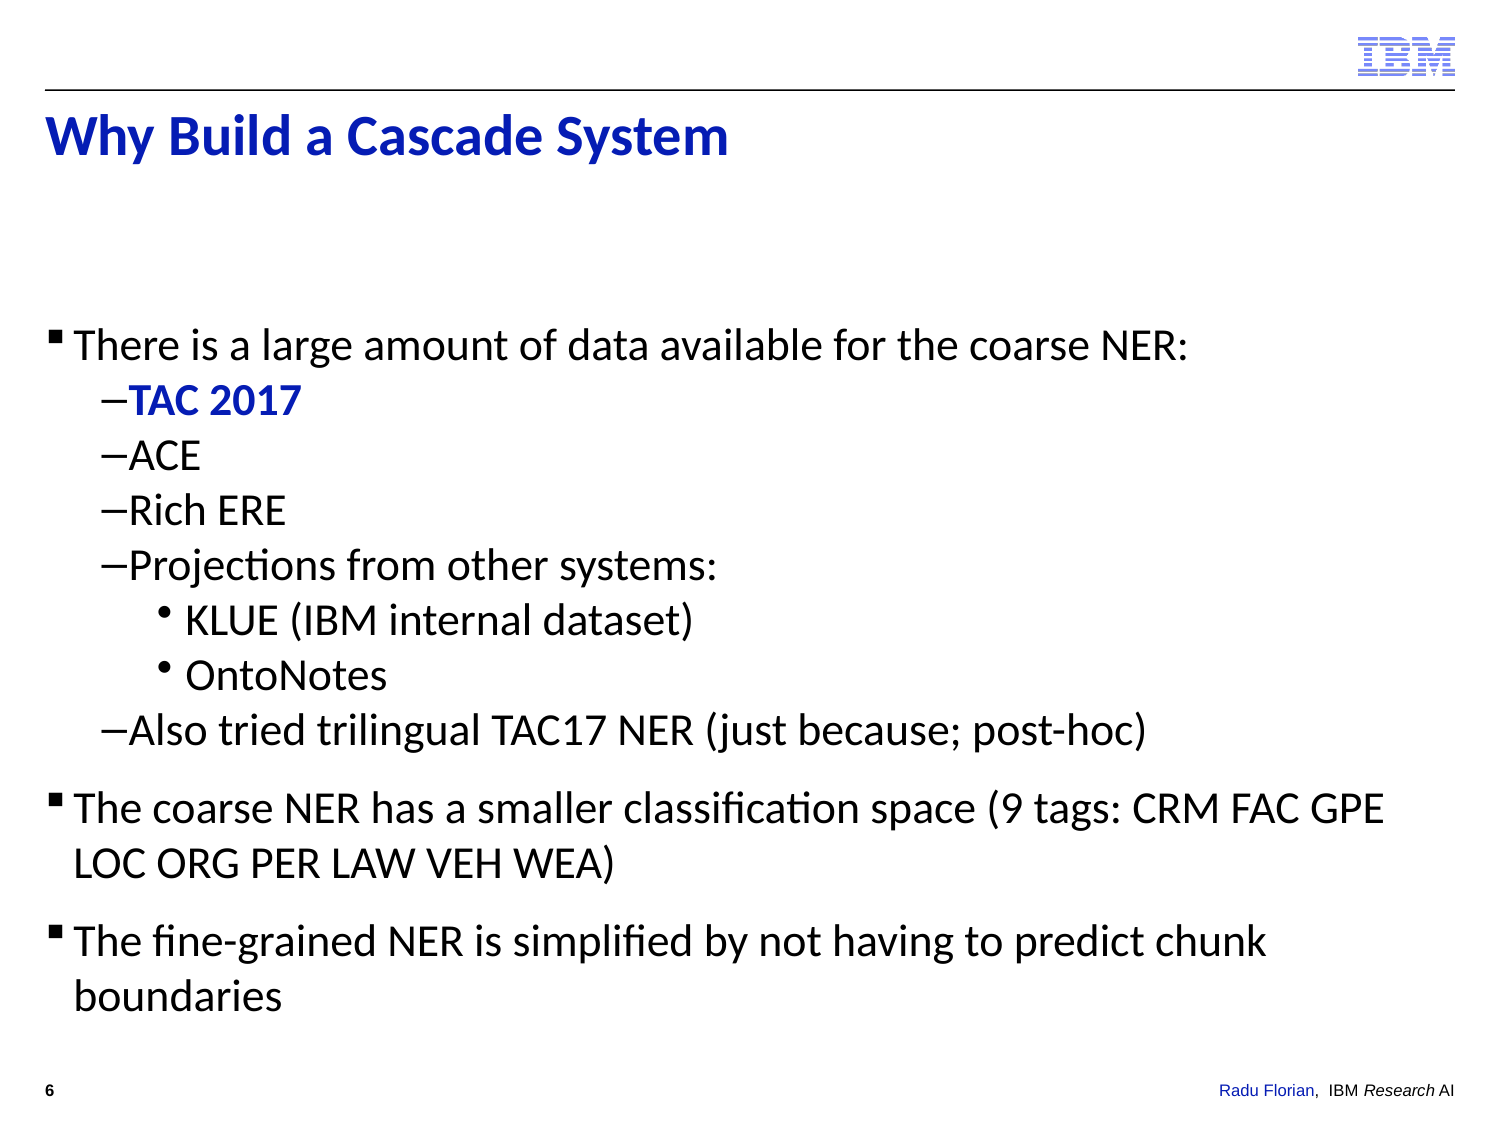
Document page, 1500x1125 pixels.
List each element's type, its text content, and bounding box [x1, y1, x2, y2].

list There is a large amount of data available for the coarse NER: TAC 2017 ACE Rich ERE Projections from other systems: KLUE (IBM internal dataset) OntoNotes Also tried trilingual TAC17 NER (just because; post-hoc) The coarse NER has a smaller classification space (9 tags: CRM FAC GPE LOC ORG PER LAW VEH WEA) The fine-grained NER is simplified by not having to predict chunk boundaries [29, 307, 1455, 1043]
slide_number 6 [29, 1072, 91, 1103]
picture [1358, 37, 1455, 76]
title Why Build a Cascade System [29, 97, 1455, 203]
